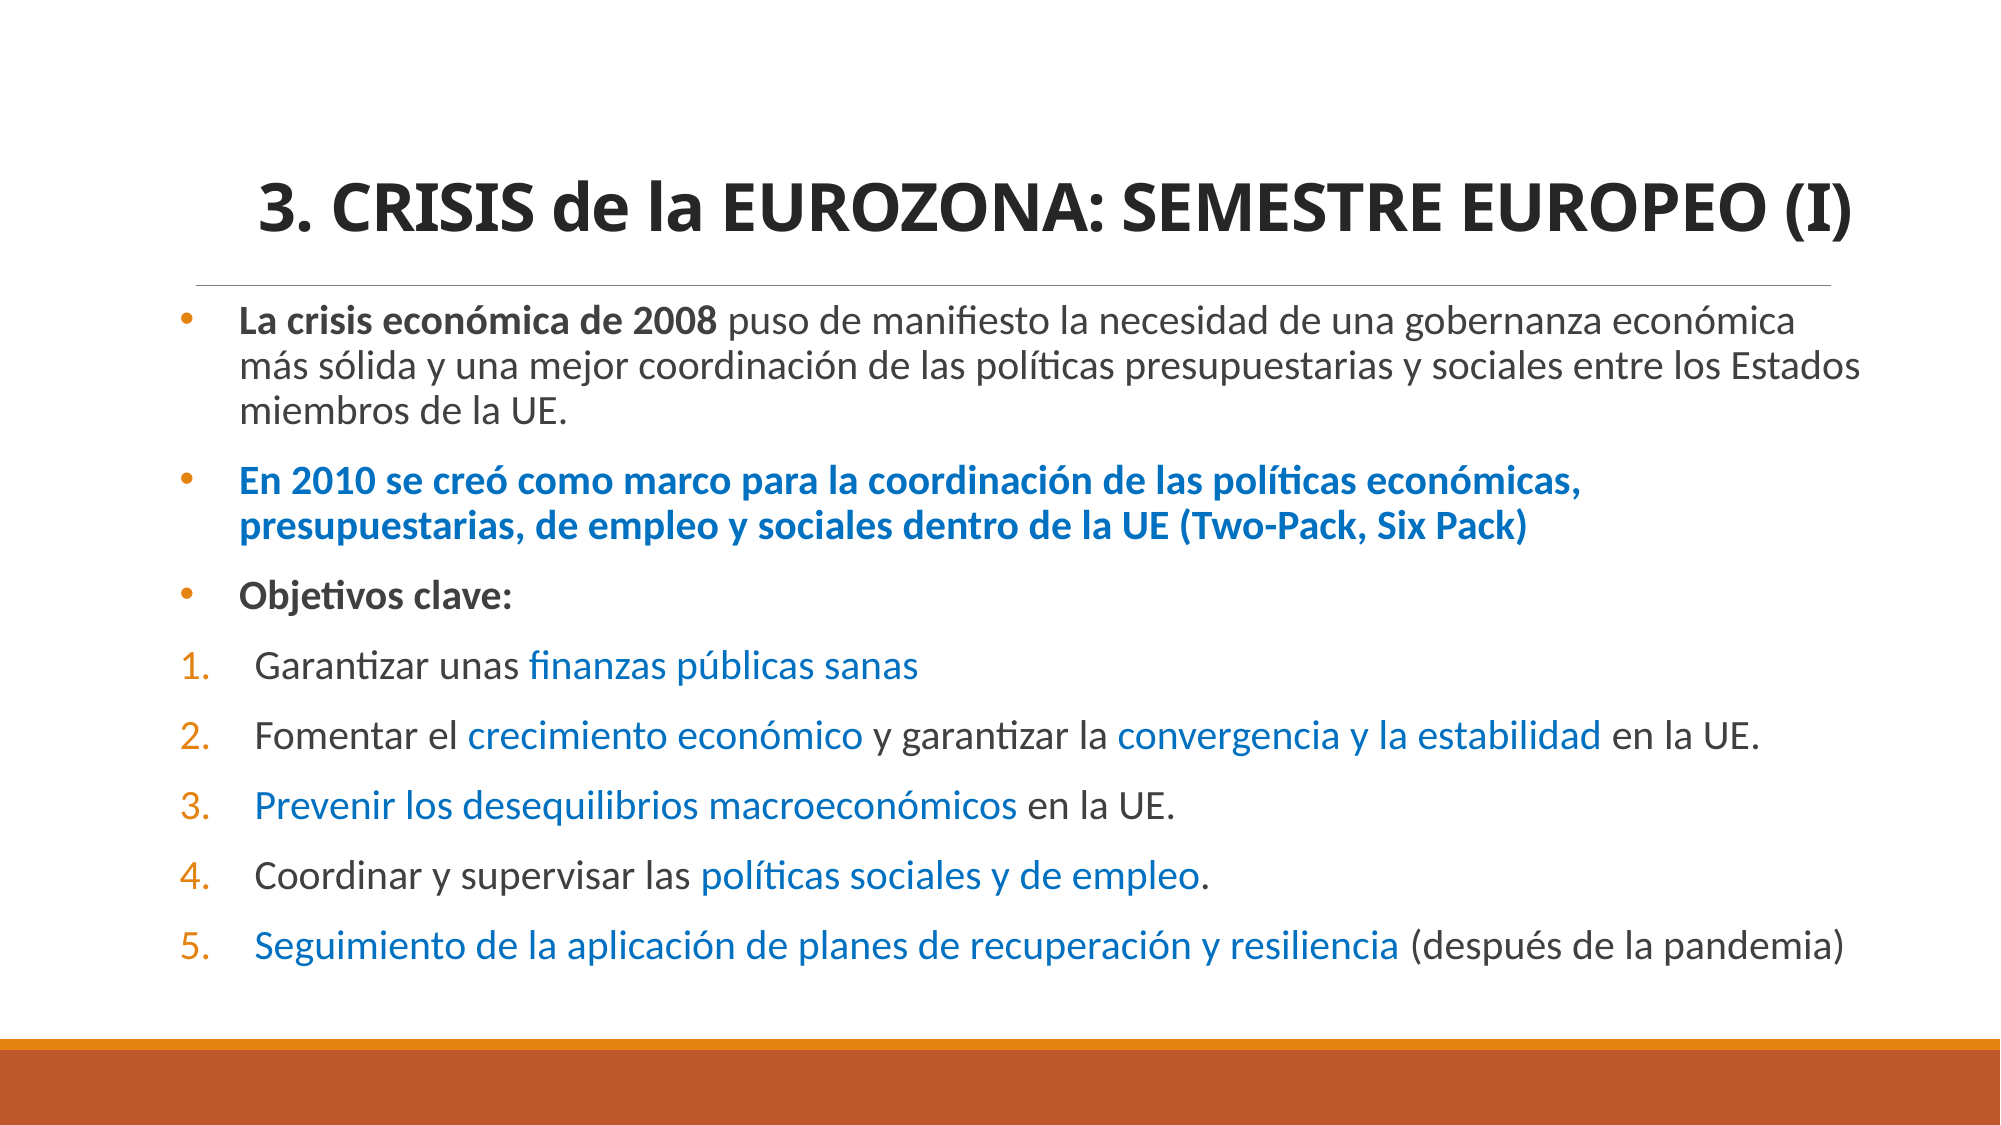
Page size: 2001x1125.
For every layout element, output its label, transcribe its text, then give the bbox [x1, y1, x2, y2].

list La crisis económica de 2008 puso de manifiesto la necesidad de una gobernanza económica más sólida y una mejor coordinación de las políticas presupuestarias y sociales entre los Estados miembros de la UE. En 2010 se creó como marco para la coordinación de las políticas económicas, presupuestarias, de empleo y sociales dentro de la UE (Two-Pack, Six Pack) Objetivos clave: Garantizar unas finanzas públicas sanas Fomentar el crecimiento económico y garantizar la convergencia y la estabilidad en la UE. Prevenir los desequilibrios macroeconómicos en la UE. Coordinar y supervisar las políticas sociales y de empleo. Seguimiento de la aplicación de planes de recuperación y resiliencia (después de la pandemia) [179, 290, 1863, 1071]
text_box 3. CRISIS de la EUROZONA: SEMESTRE EUROPEO (I) [243, 137, 1903, 253]
